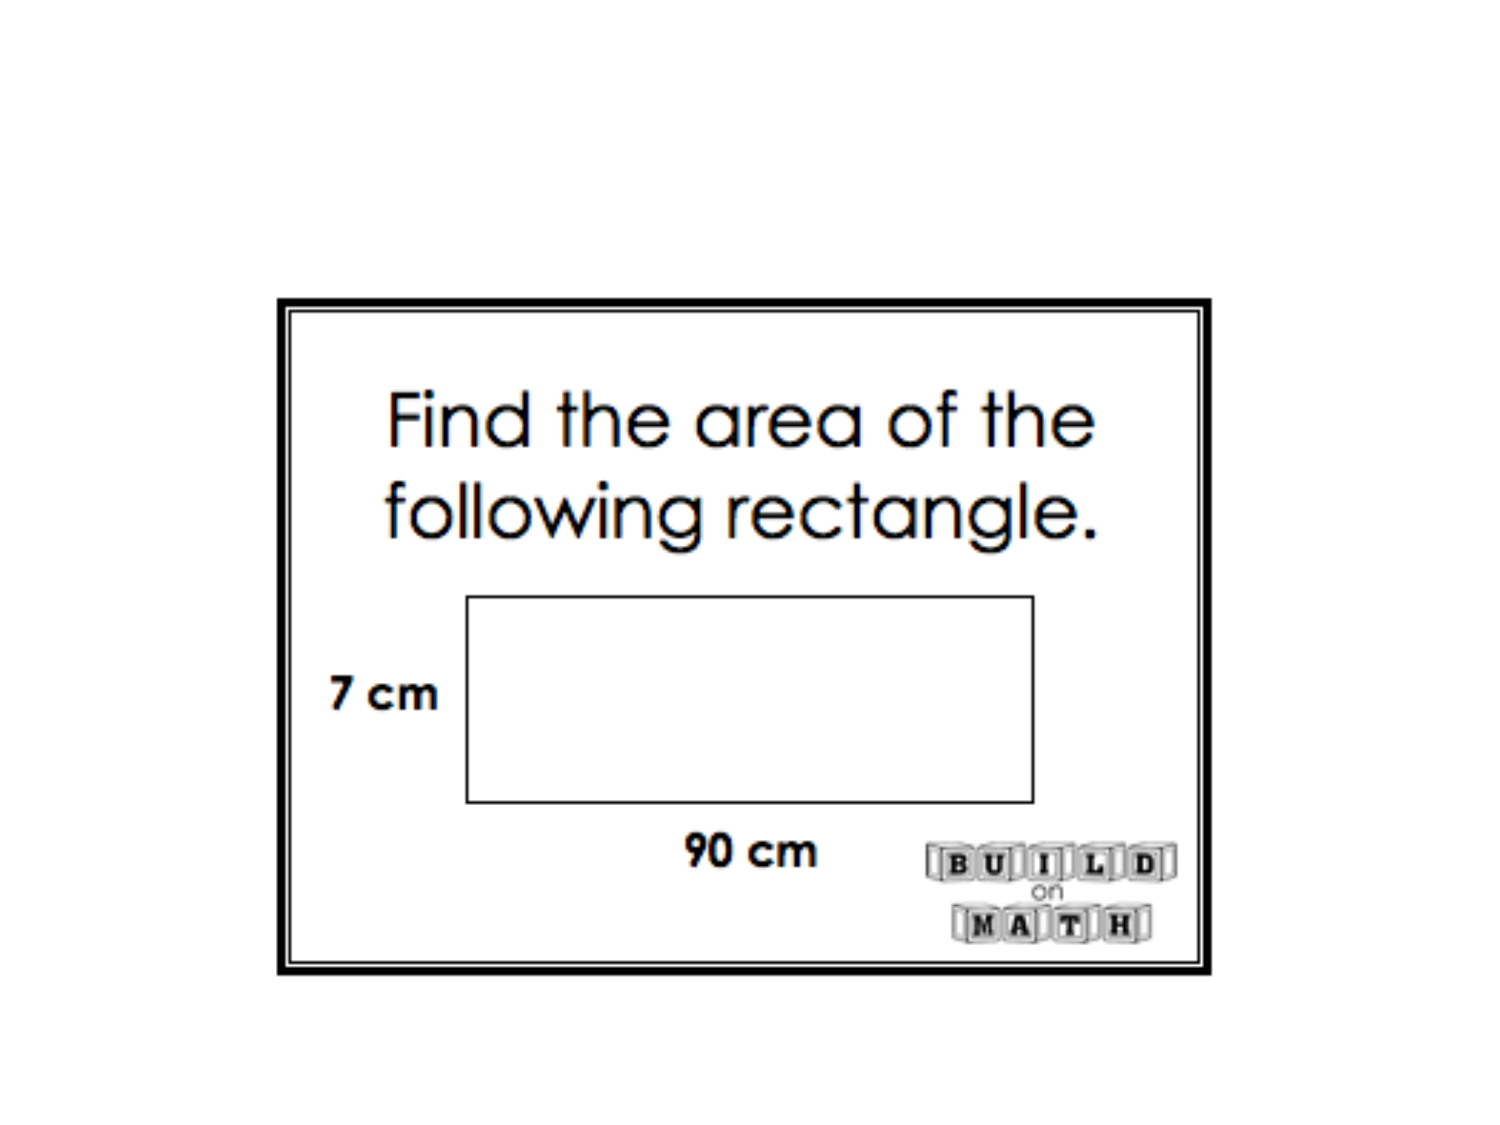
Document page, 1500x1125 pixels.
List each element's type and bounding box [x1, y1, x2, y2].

list [74, 262, 1426, 1006]
